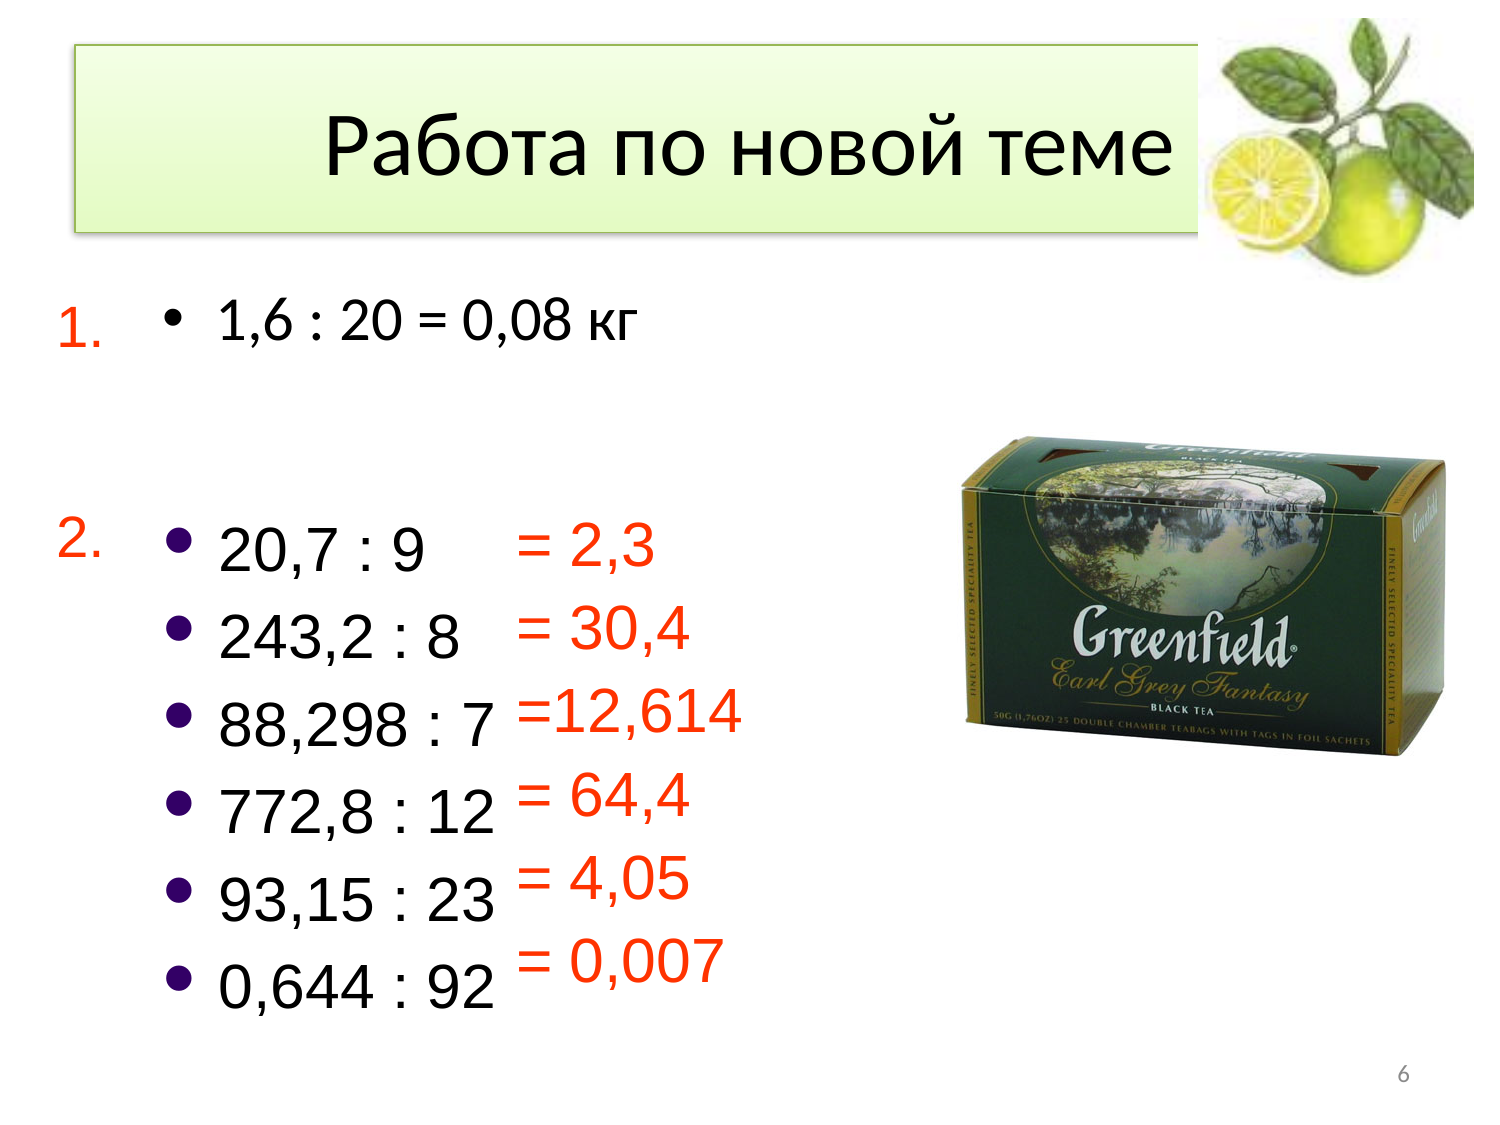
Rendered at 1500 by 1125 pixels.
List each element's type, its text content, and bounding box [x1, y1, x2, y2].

text_box 1. 2. [41, 282, 120, 577]
list 1,6 : 20 = 0,08 кг [147, 278, 847, 362]
slide_number 6 [1074, 1042, 1425, 1103]
picture [957, 432, 1449, 759]
text_box 20,7 : 9 243,2 : 8 88,298 : 7 772,8 : 12 93,15 : 23 0,644 : 92 [147, 501, 526, 1045]
title Работа по новой теме [74, 44, 1193, 233]
picture [1198, 18, 1474, 284]
text_box = 2,3 = 30,4 =12,614 = 64,4 = 4,05 = 0,007 [501, 519, 868, 1086]
